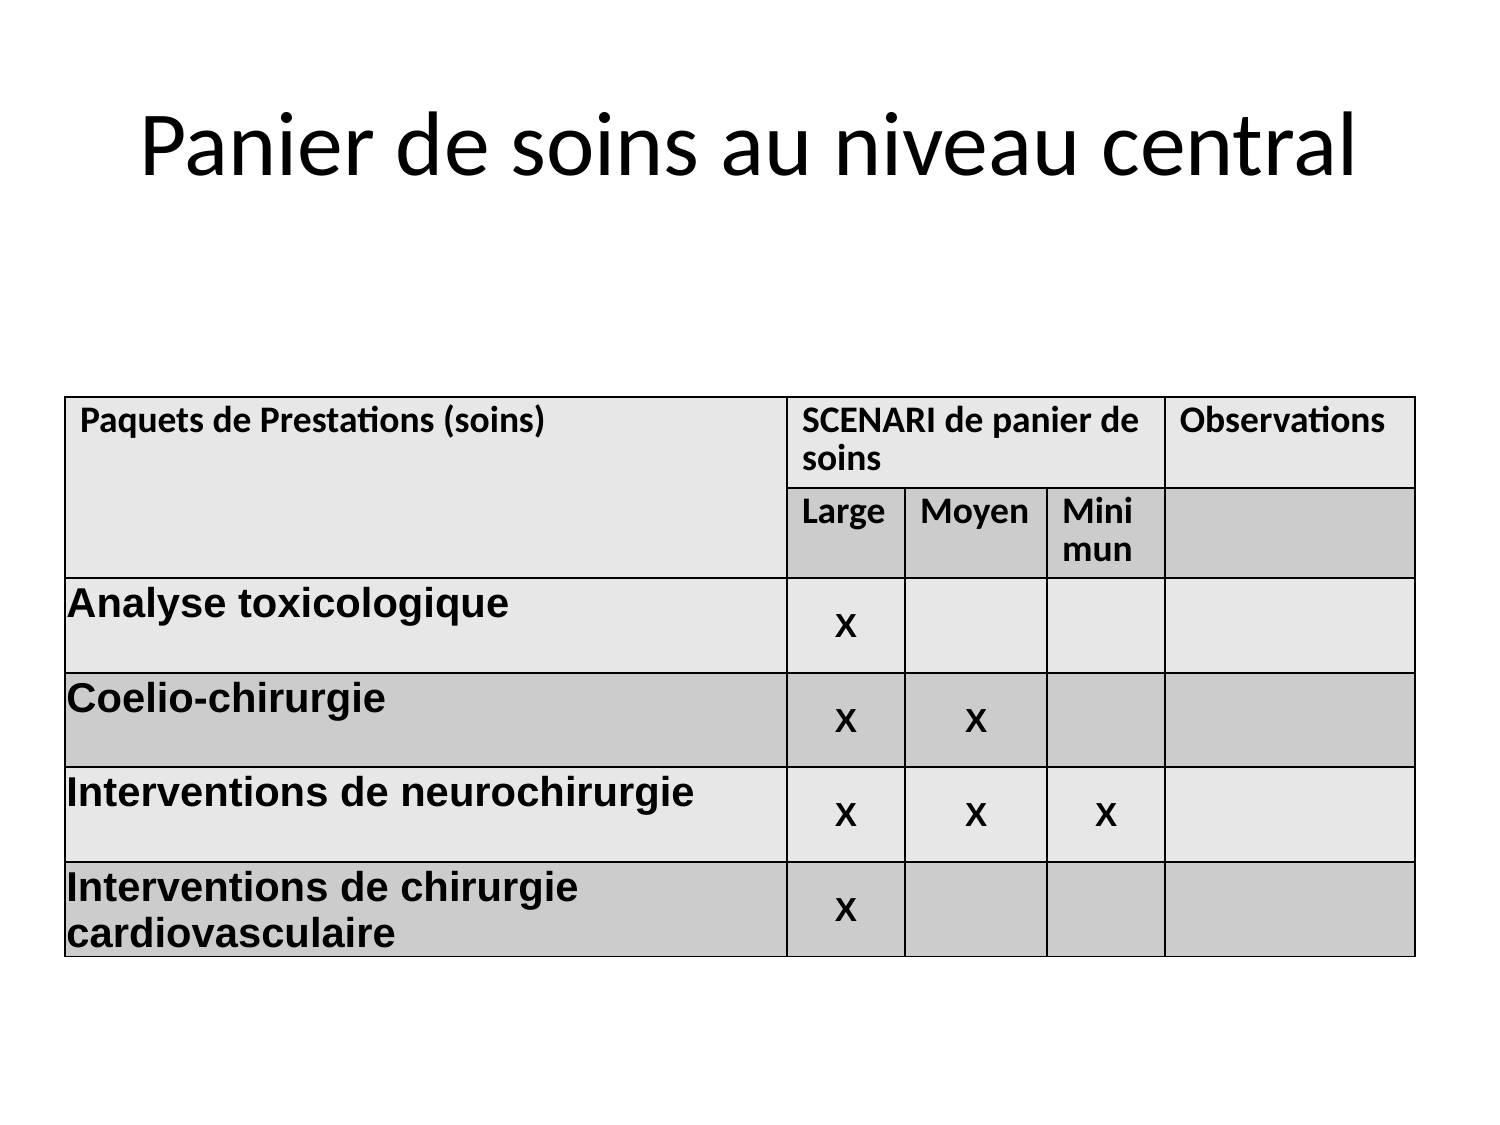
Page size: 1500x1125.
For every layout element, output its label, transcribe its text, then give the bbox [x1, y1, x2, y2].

table_cell [1048, 579, 1164, 672]
table_cell [1166, 489, 1414, 577]
table_cell [1166, 674, 1414, 766]
table_cell X [788, 579, 904, 672]
table_cell X [906, 768, 1046, 861]
table_cell X [788, 863, 904, 956]
table_cell [1048, 863, 1164, 956]
table_cell Interventions de chirurgie cardiovasculaire [66, 863, 786, 956]
table_cell [1166, 863, 1414, 956]
table_cell X [788, 674, 904, 766]
table_cell Analyse toxicologique [66, 579, 786, 672]
table_cell Interventions de neurochirurgie [66, 768, 786, 861]
table_cell X [788, 768, 904, 861]
table_cell Minimun [1048, 489, 1164, 577]
table_header Paquets de Prestations (soins) [66, 398, 786, 577]
table_cell Coelio-chirurgie [66, 674, 786, 766]
table_cell X [1048, 768, 1164, 861]
table_header Observations [1166, 398, 1414, 487]
table_cell Large [788, 489, 904, 577]
table_cell [906, 579, 1046, 672]
table_cell [1166, 579, 1414, 672]
table_cell [1166, 768, 1414, 861]
table_cell Moyen [906, 489, 1046, 577]
table_header SCENARI de panier de soins [788, 398, 1164, 487]
table_cell [1048, 674, 1164, 766]
title Panier de soins au niveau central [75, 45, 1425, 233]
table_cell [906, 863, 1046, 956]
table_cell X [906, 674, 1046, 766]
